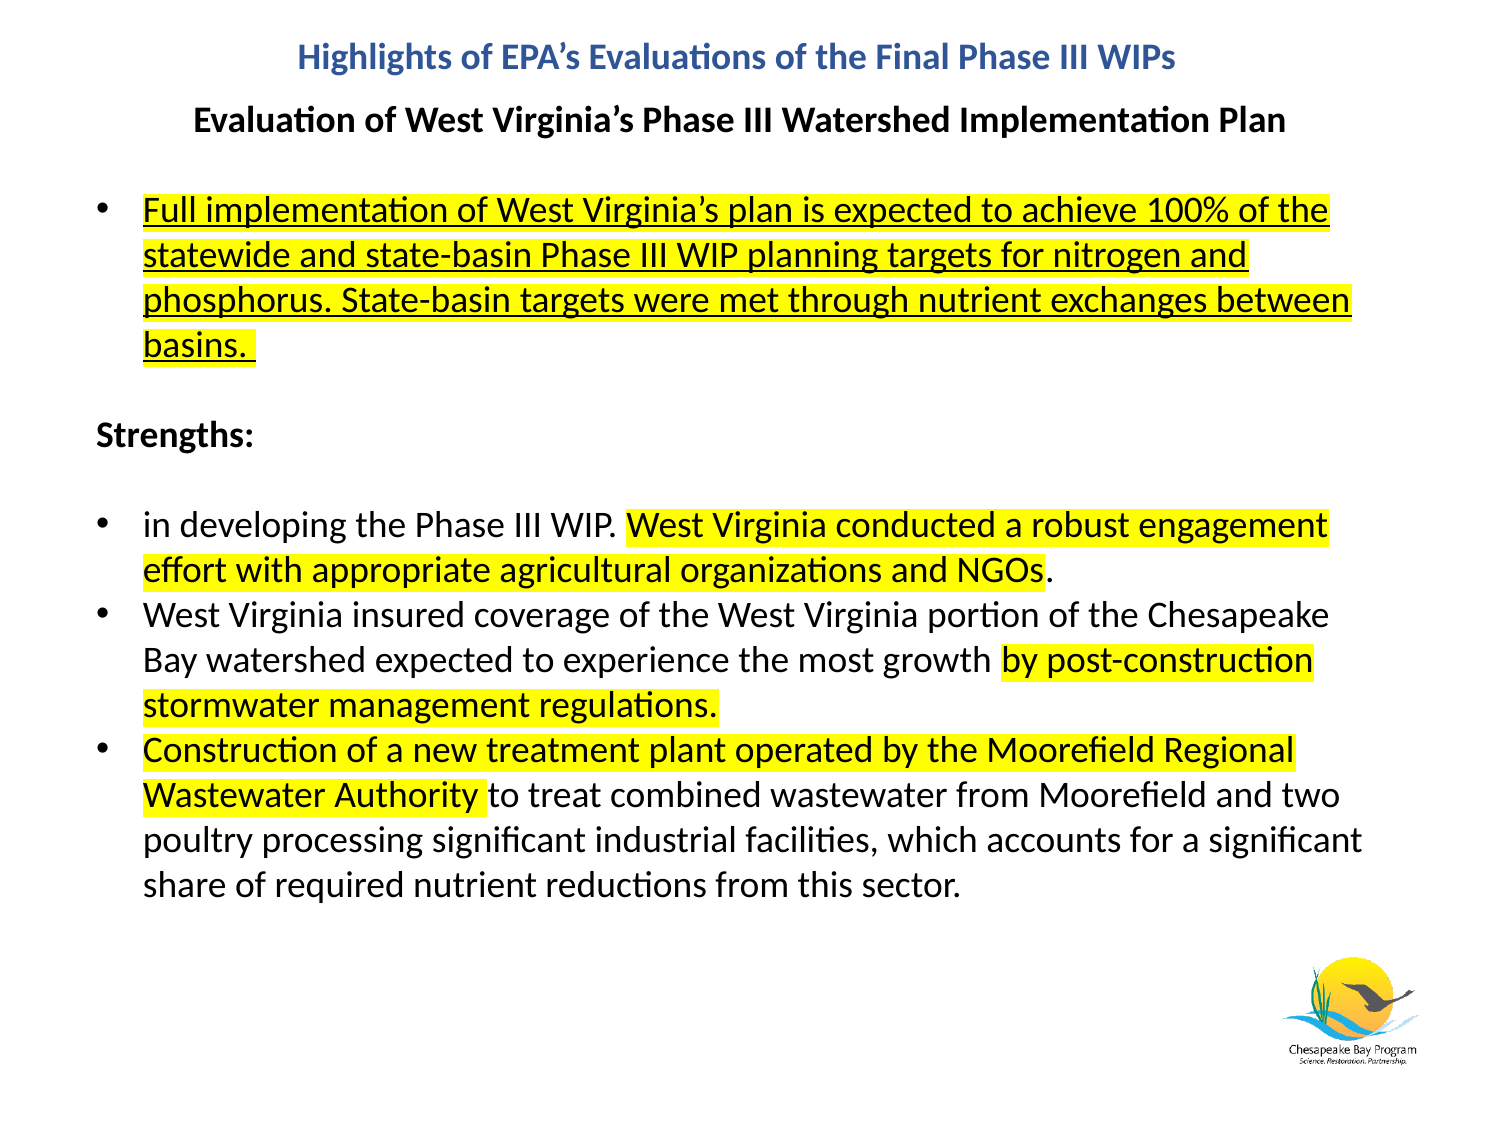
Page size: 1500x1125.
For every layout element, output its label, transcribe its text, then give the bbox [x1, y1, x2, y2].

picture [1281, 956, 1419, 1065]
text_box Evaluation of West Virginia’s Phase III Watershed Implementation Plan Full implementation of West Virginia’s plan is expected to achieve 100% of the statewide and state-basin Phase III WIP planning targets for nitrogen and phosphorus. State-basin targets were met through nutrient exchanges between basins. Strengths: in developing the Phase III WIP. West Virginia conducted a robust engagement effort with appropriate agricultural organizations and NGOs. West Virginia insured coverage of the West Virginia portion of the Chesapeake Bay watershed expected to experience the most growth by post-construction stormwater management regulations. Construction of a new treatment plant operated by the Moorefield Regional Wastewater Authority to treat combined wastewater from Moorefield and two poultry processing significant industrial facilities, which accounts for a significant share of required nutrient reductions from this sector. [81, 87, 1400, 913]
text_box Highlights of EPA’s Evaluations of the Final Phase III WIPs [125, 24, 1350, 85]
